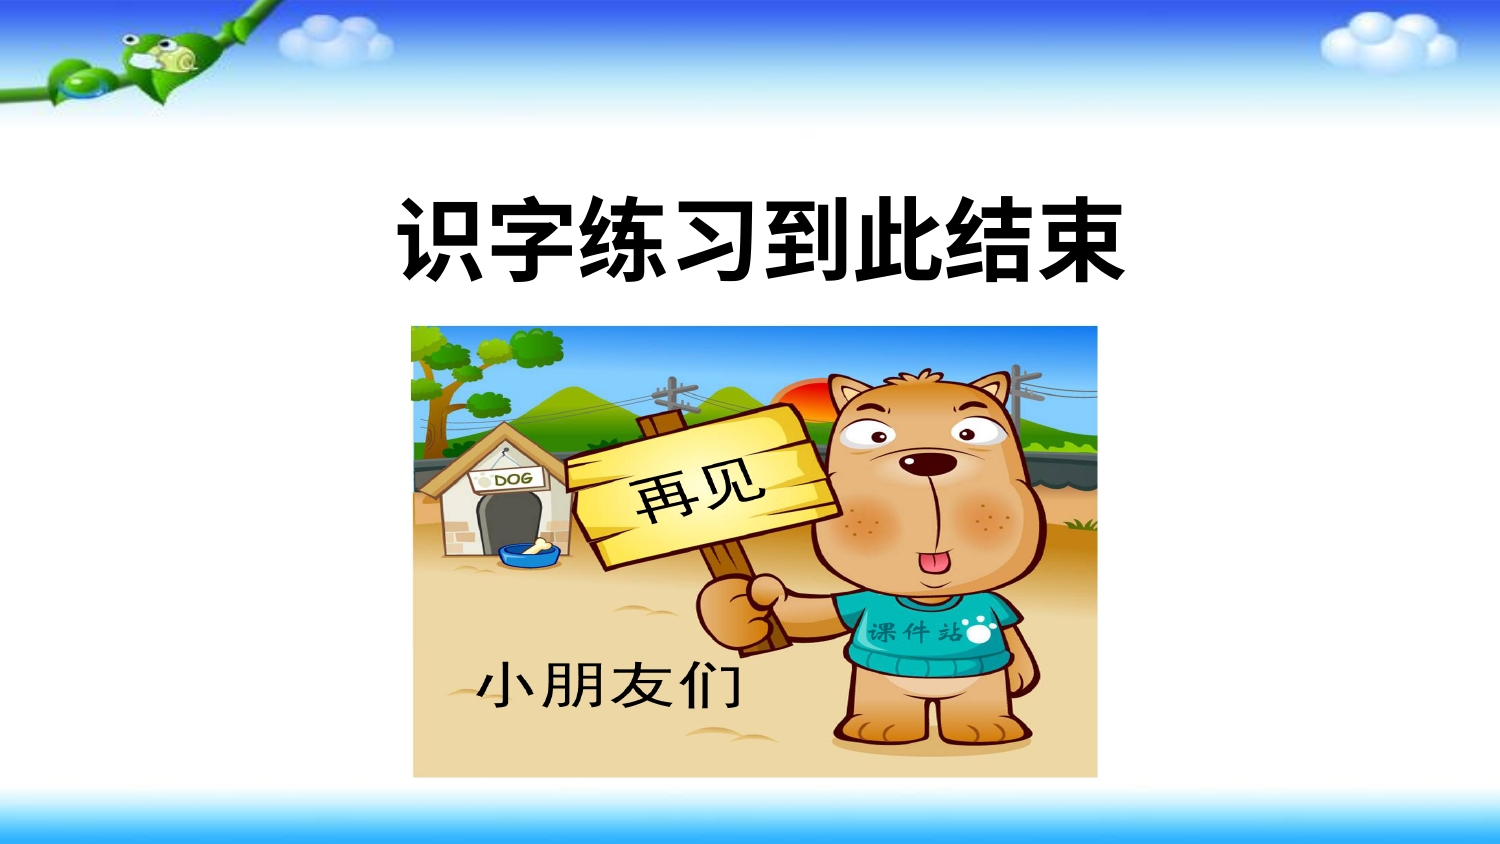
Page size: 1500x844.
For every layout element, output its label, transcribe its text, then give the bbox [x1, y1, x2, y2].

text_box 识字练习到此结束 [379, 175, 1144, 301]
picture [0, 0, 1500, 844]
